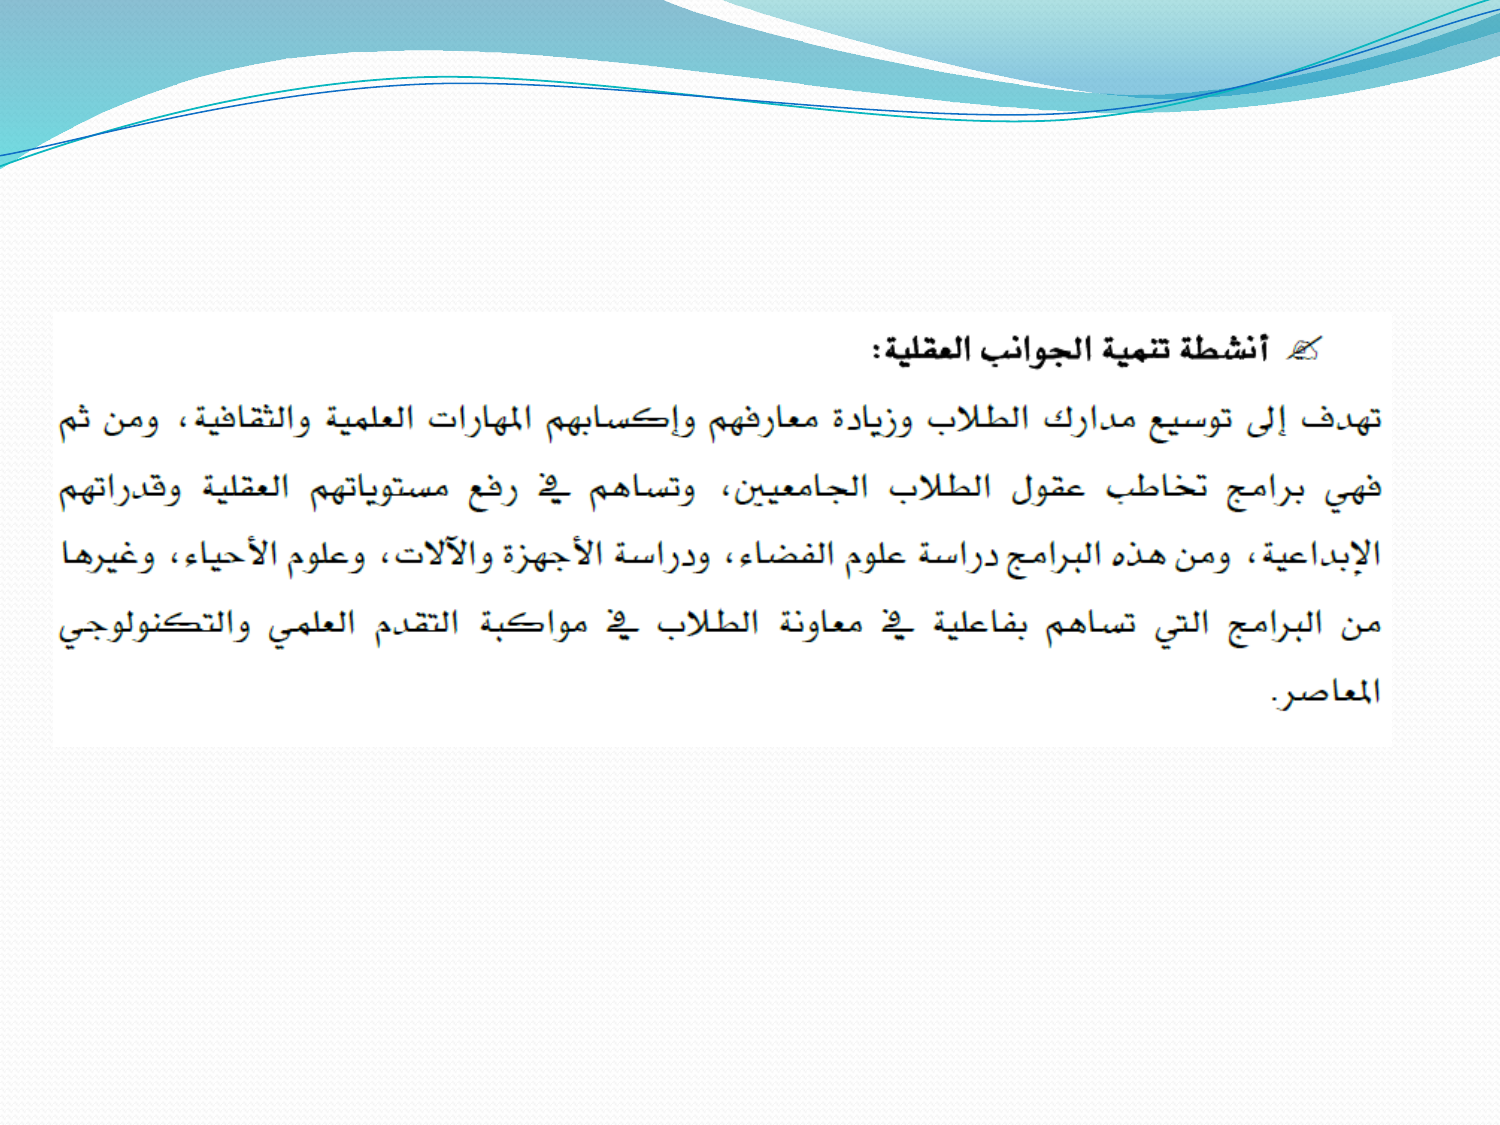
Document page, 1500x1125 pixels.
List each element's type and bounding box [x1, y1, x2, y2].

picture [53, 312, 1392, 747]
